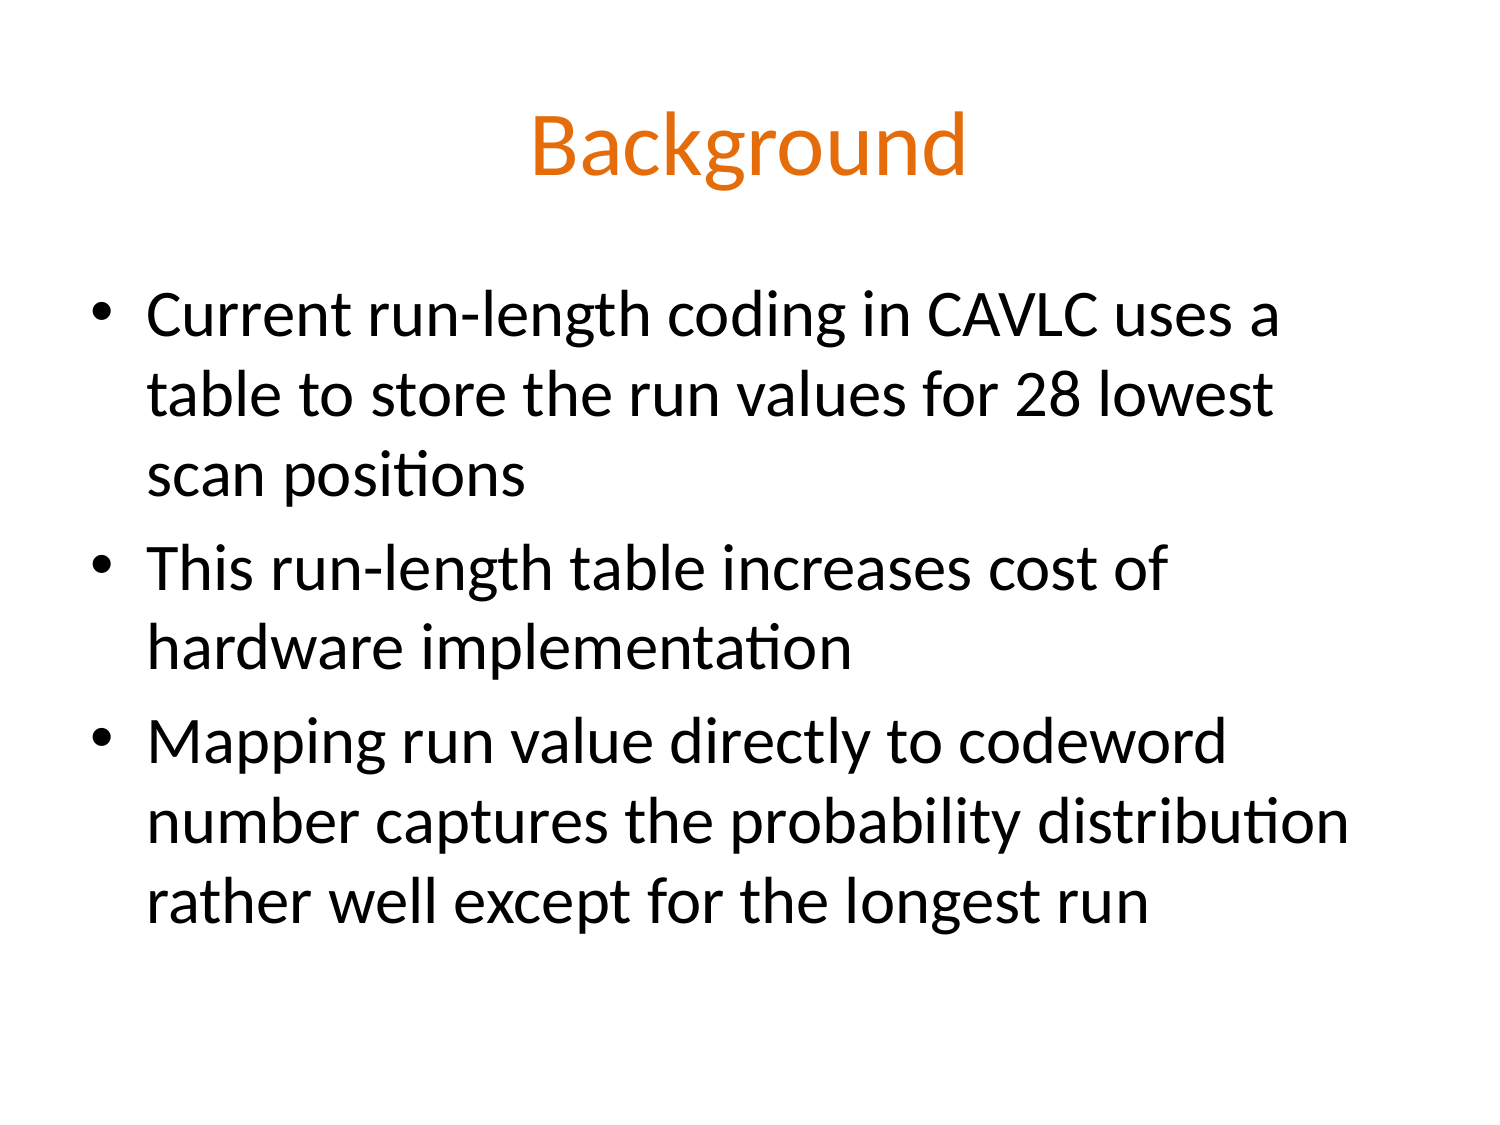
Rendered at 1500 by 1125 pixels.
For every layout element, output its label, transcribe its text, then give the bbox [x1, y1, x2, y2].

list Current run-length coding in CAVLC uses a table to store the run values for 28 lowest scan positions This run-length table increases cost of hardware implementation Mapping run value directly to codeword number captures the probability distribution rather well except for the longest run [75, 262, 1425, 1005]
title Background [75, 45, 1425, 233]
